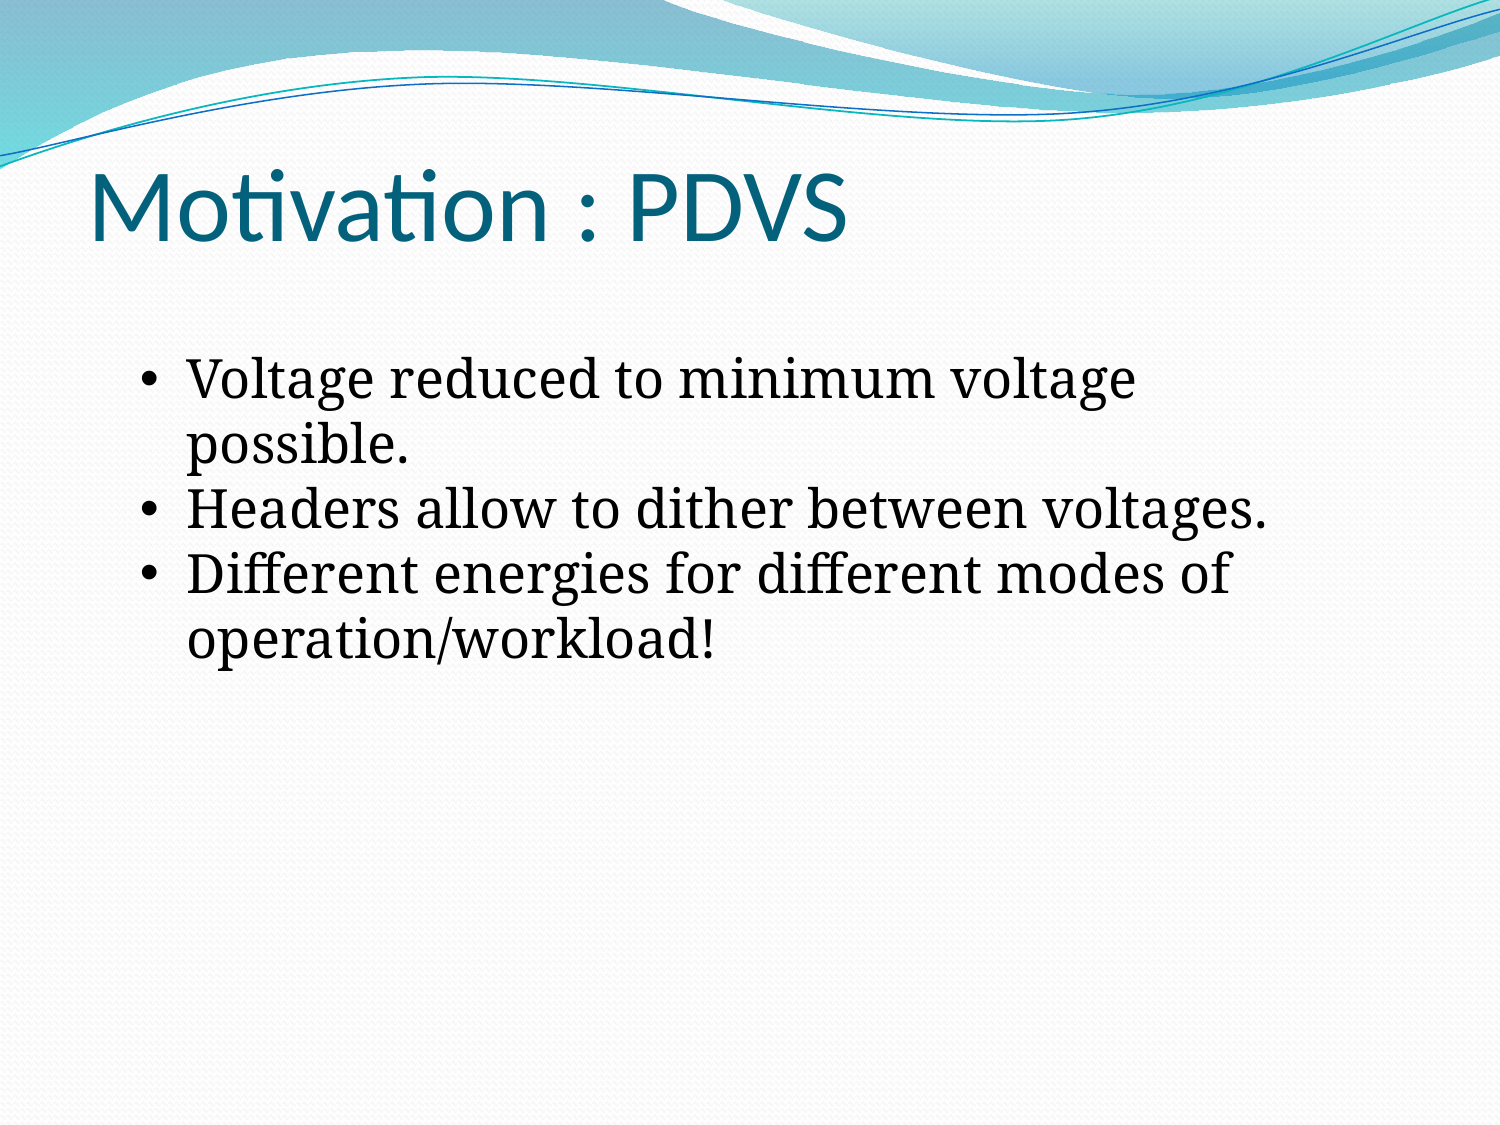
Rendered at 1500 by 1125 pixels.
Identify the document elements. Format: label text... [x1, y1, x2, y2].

title Motivation : PDVS [87, 75, 1438, 263]
text_box Voltage reduced to minimum voltage possible. Headers allow to dither between voltages. Different energies for different modes of operation/workload! [124, 337, 1338, 742]
